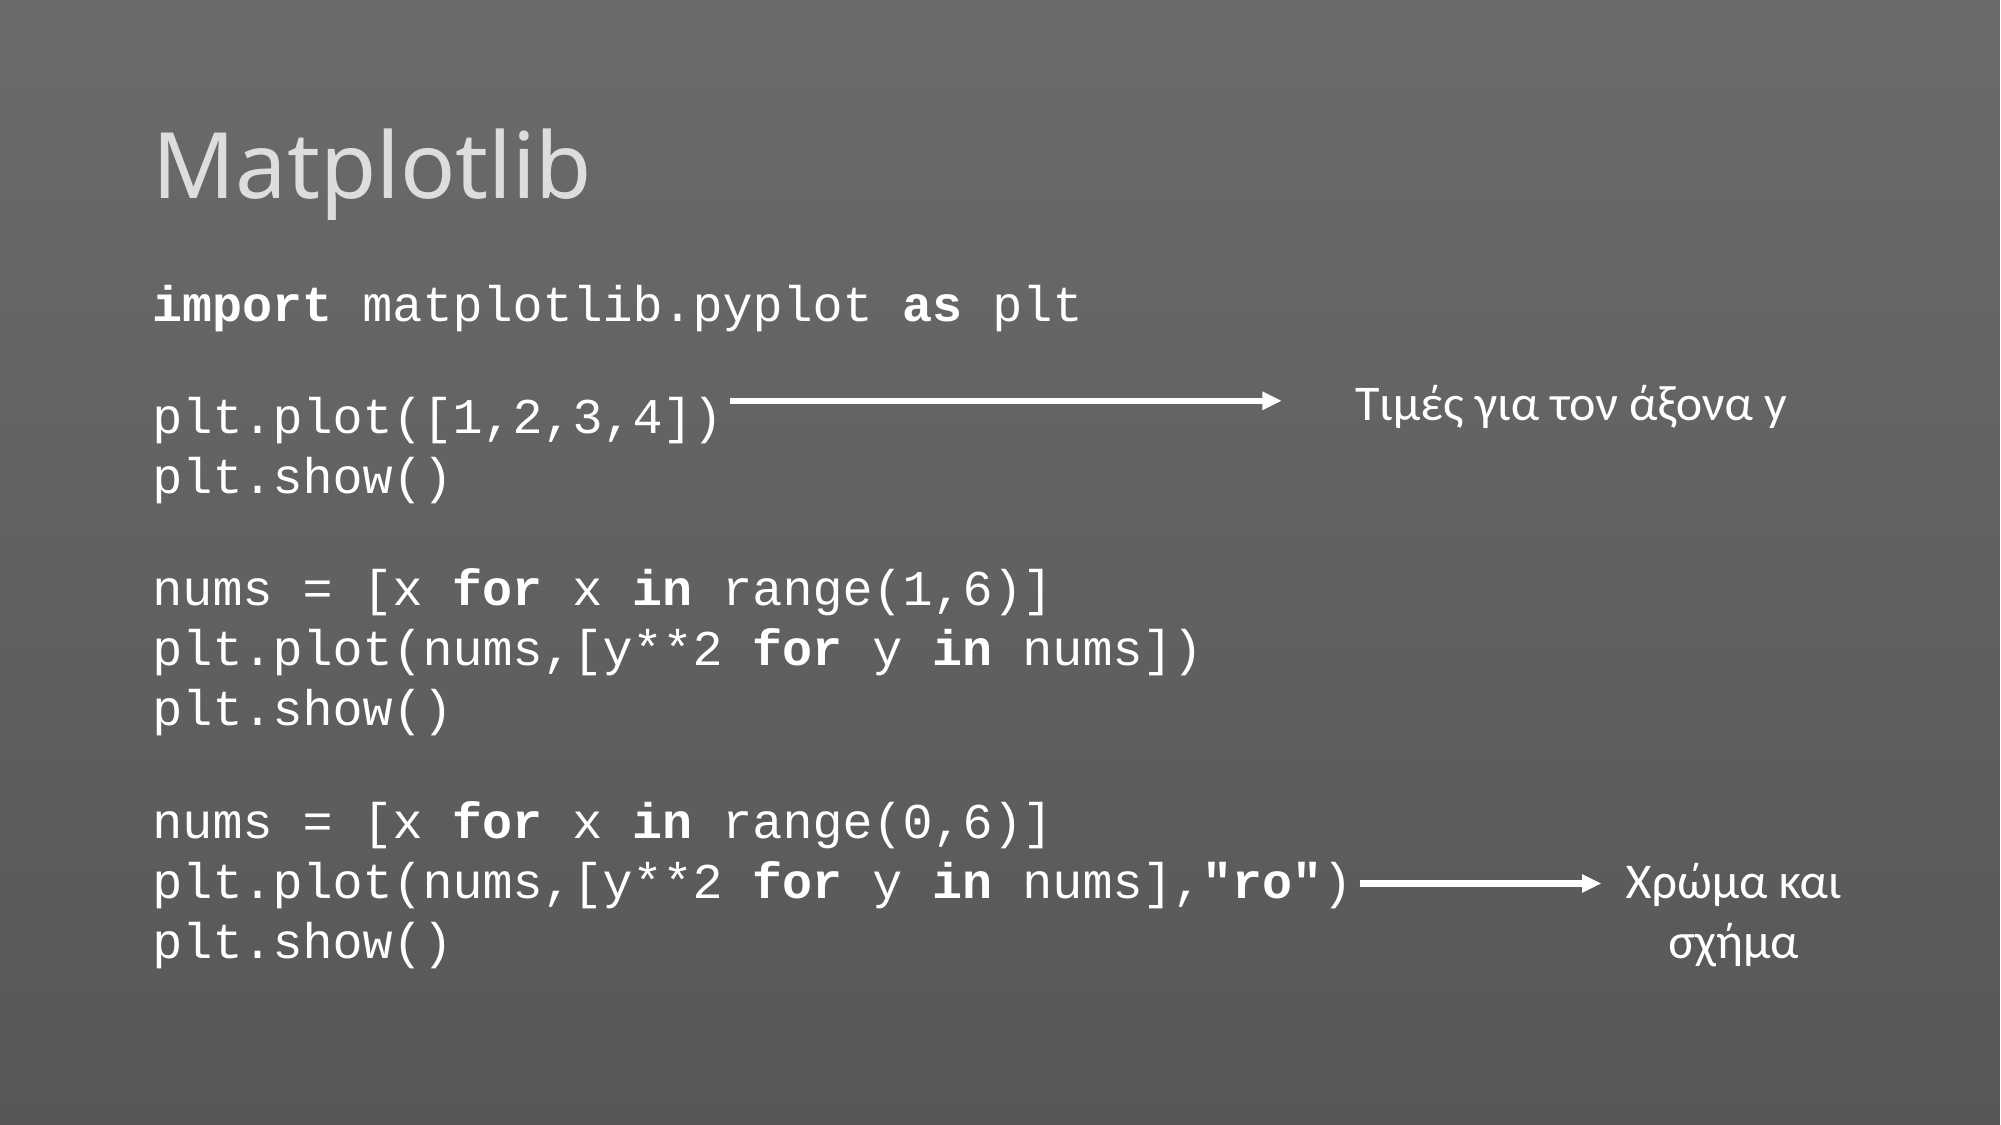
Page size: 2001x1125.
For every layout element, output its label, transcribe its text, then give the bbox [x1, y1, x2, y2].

text_box import matplotlib.pyplot as plt [137, 263, 1100, 339]
text_box Τιμές για τον άξονα y [1340, 362, 1810, 438]
text_box nums = [x for x in range(1,6)] plt.plot(nums,[y**2 for y in nums]) plt.show() [137, 548, 1660, 744]
text_box plt.plot([1,2,3,4]) plt.show() [137, 375, 1100, 511]
text_box Χρώμα και σχήμα [1549, 840, 1918, 976]
text_box nums = [x for x in range(0,6)] plt.plot(nums,[y**2 for y in nums],"ro") plt.show() [137, 781, 1722, 977]
title Matplotlib [137, 59, 1863, 278]
